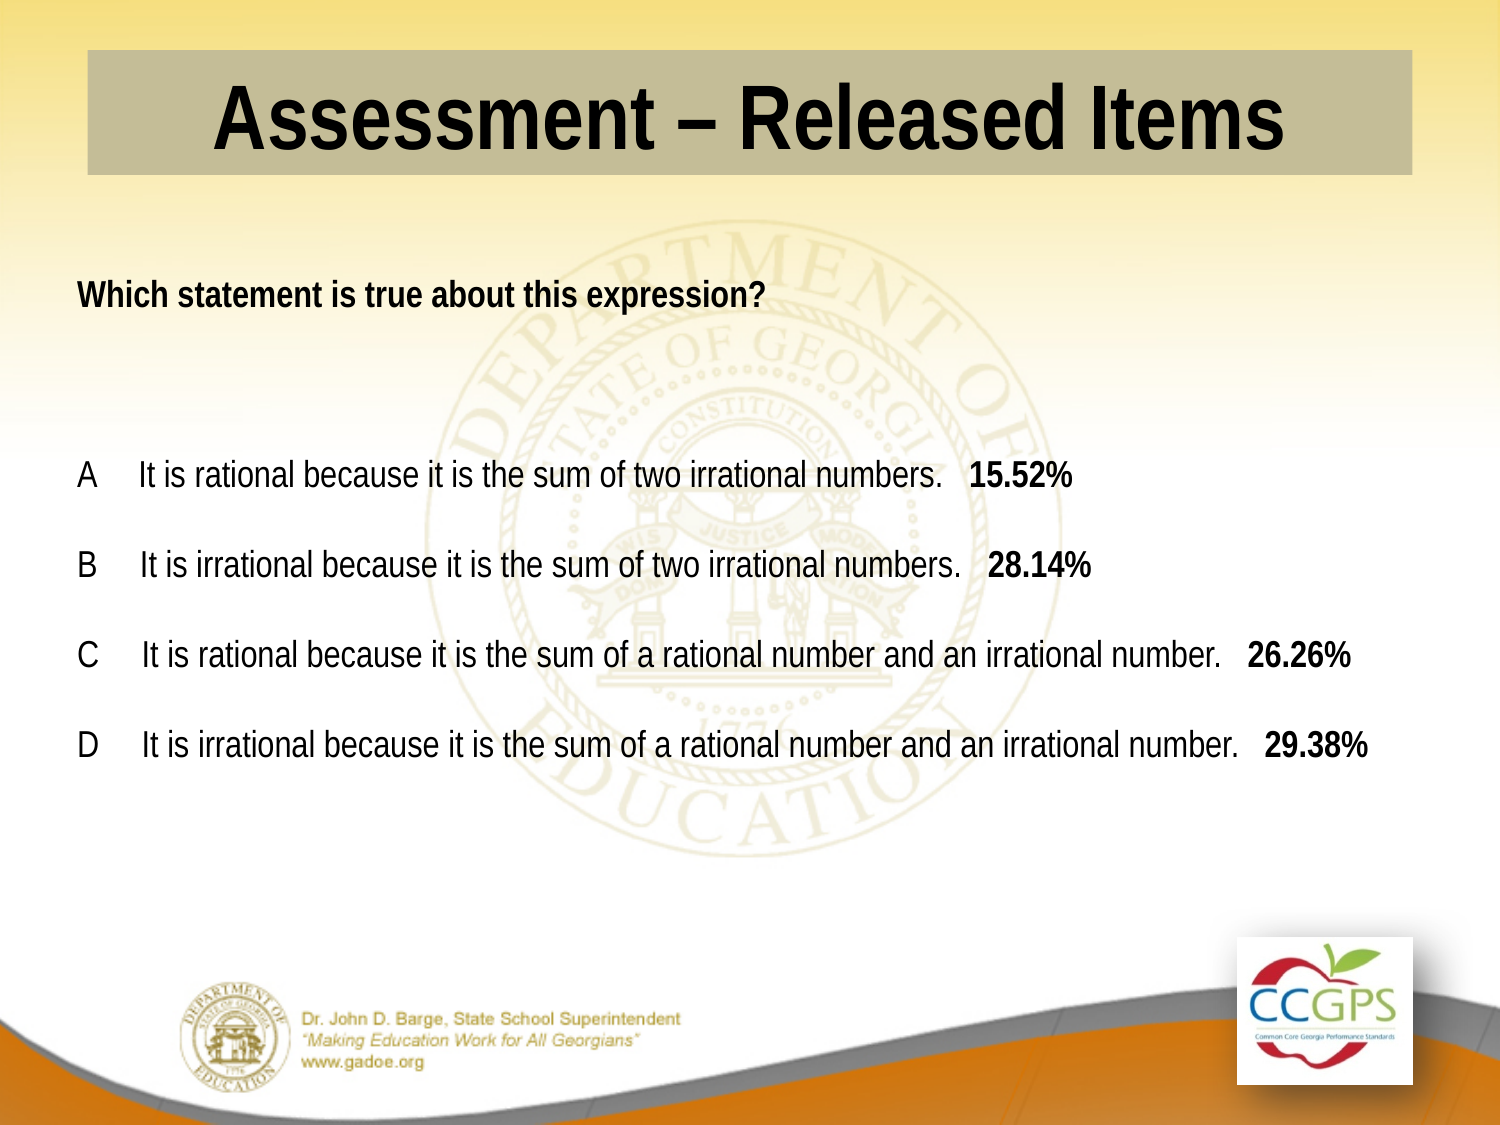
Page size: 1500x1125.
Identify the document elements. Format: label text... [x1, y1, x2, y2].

picture [0, 0, 1500, 1125]
title Assessment – Released Items [87, 49, 1413, 176]
